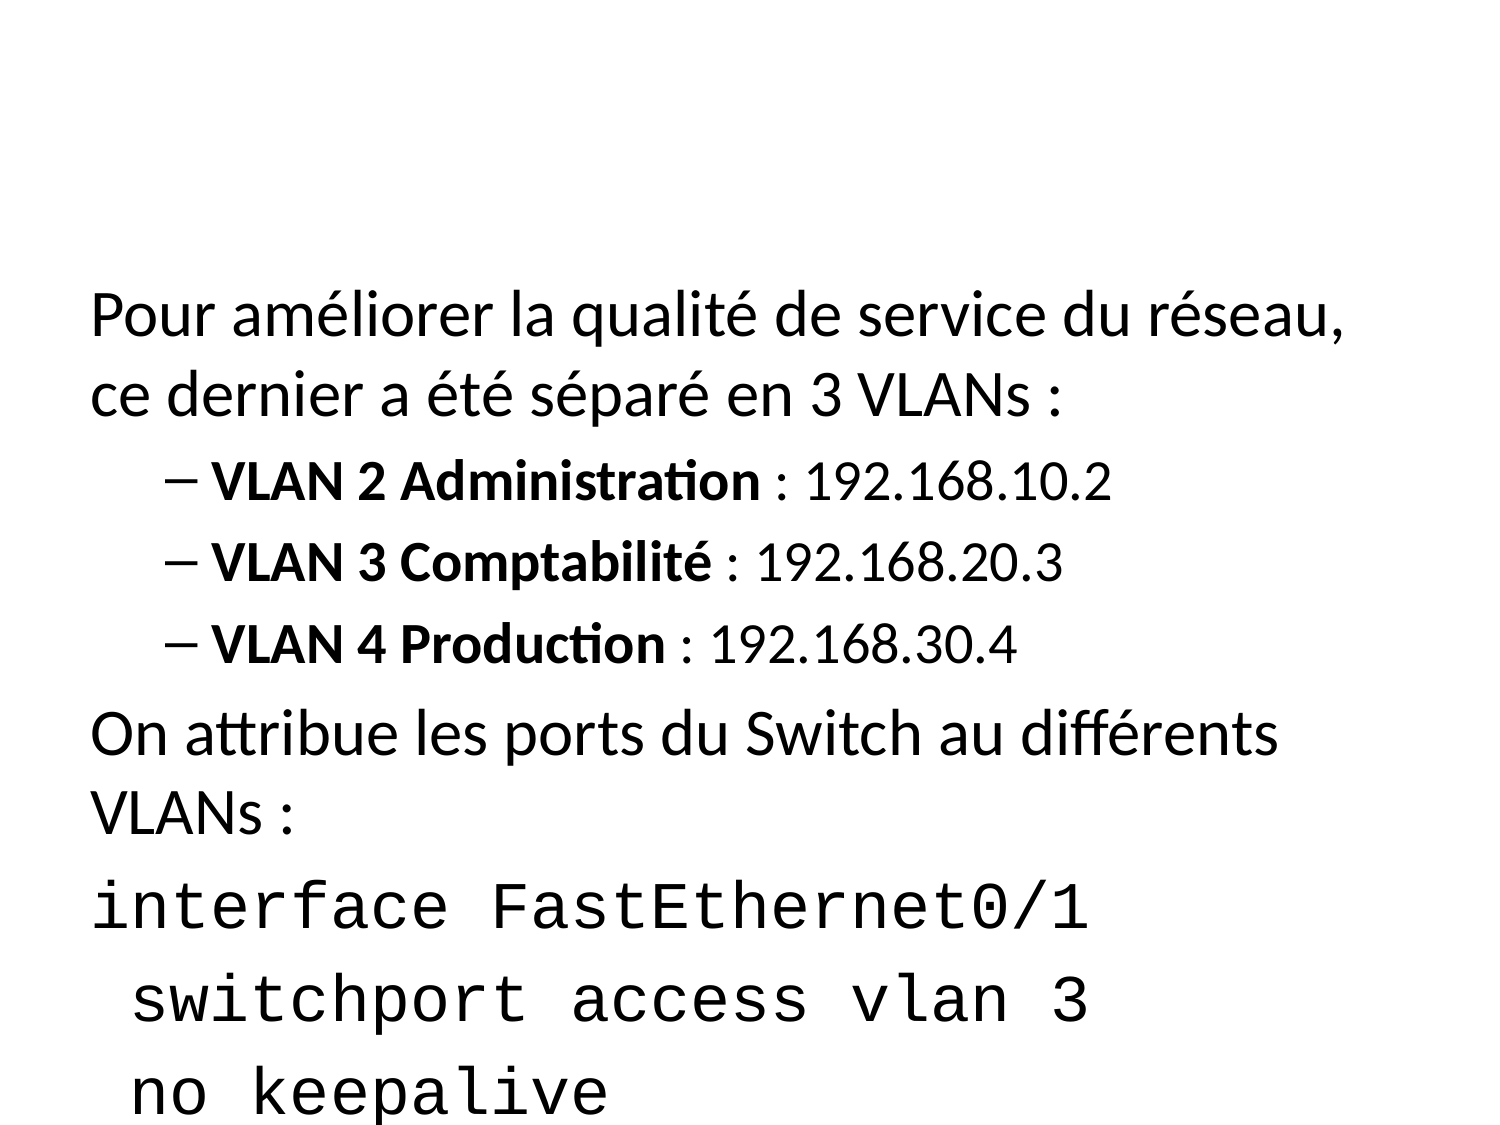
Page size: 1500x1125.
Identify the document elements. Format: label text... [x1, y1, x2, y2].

list Pour améliorer la qualité de service du réseau, ce dernier a été séparé en 3 VLANs : VLAN 2 Administration : 192.168.10.2 VLAN 3 Comptabilité : 192.168.20.3 VLAN 4 Production : 192.168.30.4 On attribue les ports du Switch au différents VLANs : interface FastEthernet0/1 switchport access vlan 3 no keepalive ! interface FastEthernet0/2 switchport access vlan 3 no keepalive ! interface FastEthernet0/17 switchport access vlan 4 no keepalive ! interface FastEthernet0/18 switchport access vlan 4 no keepalive ! interface FastEthernet0/33 switchport access vlan 2 no keepalive ! interface FastEthernet0/48 switchport trunk encapsulation dot1q switchport mode trunk no keepalive ! Routeur [75, 262, 1425, 1005]
